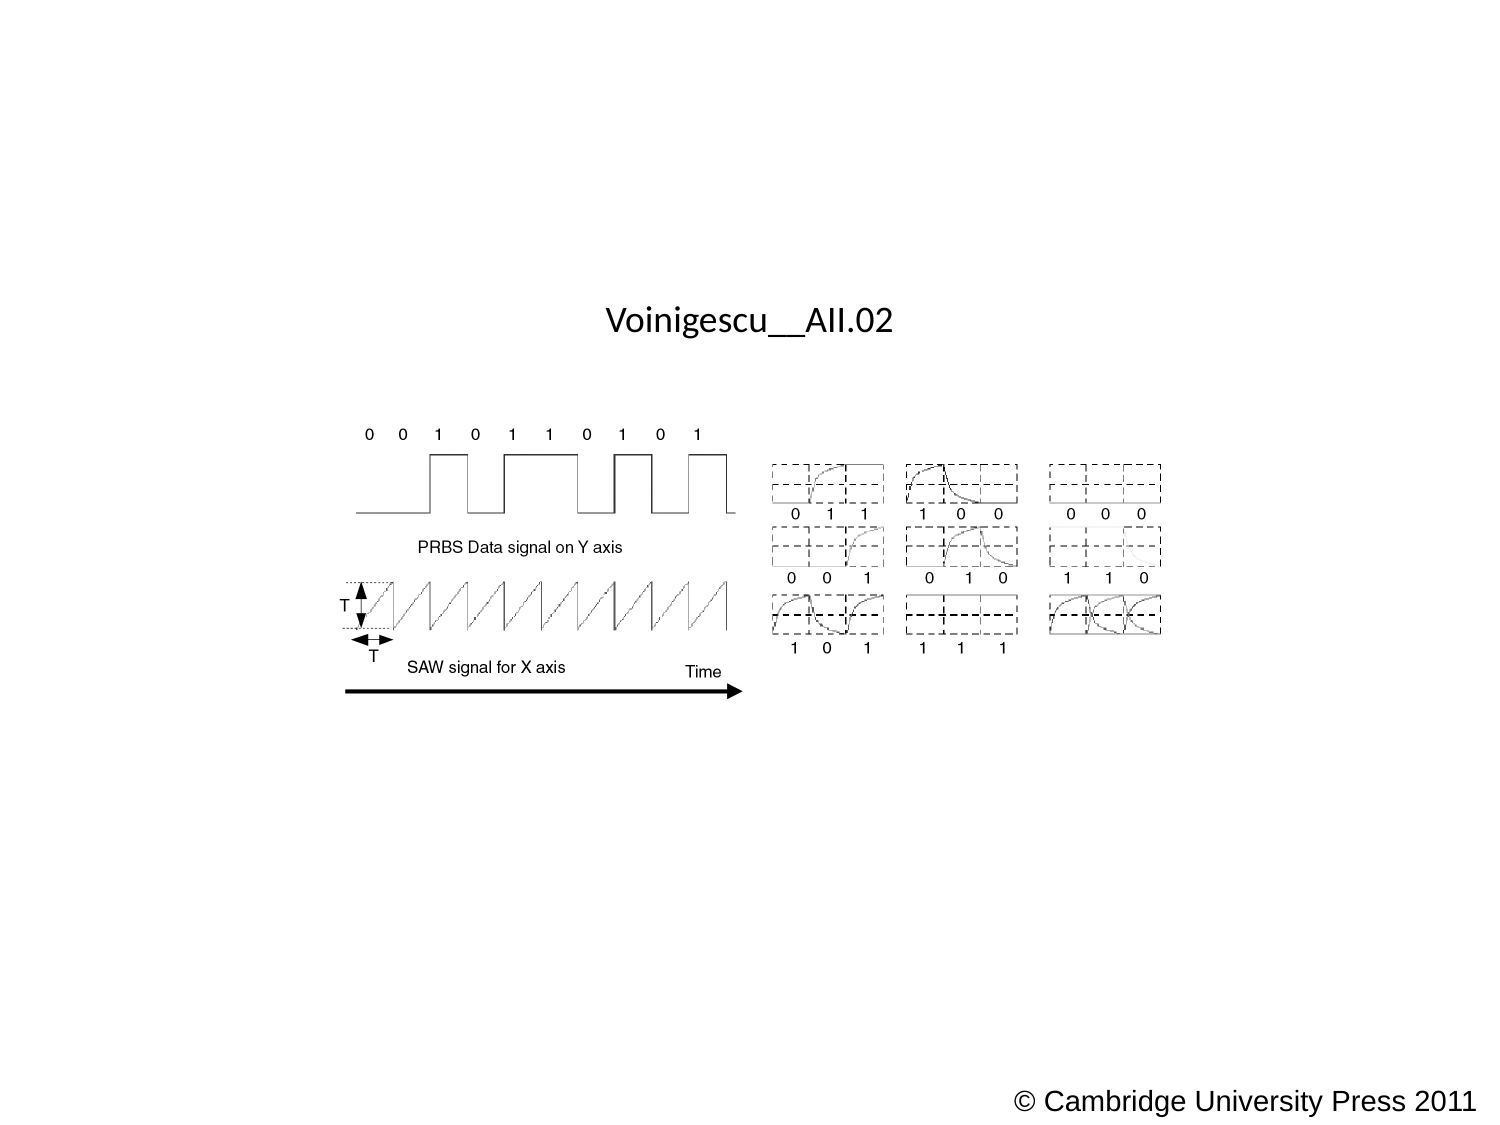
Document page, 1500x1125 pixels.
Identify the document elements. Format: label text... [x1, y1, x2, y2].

text_box © Cambridge University Press 2011 [907, 1074, 1493, 1125]
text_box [339, 287, 1161, 700]
